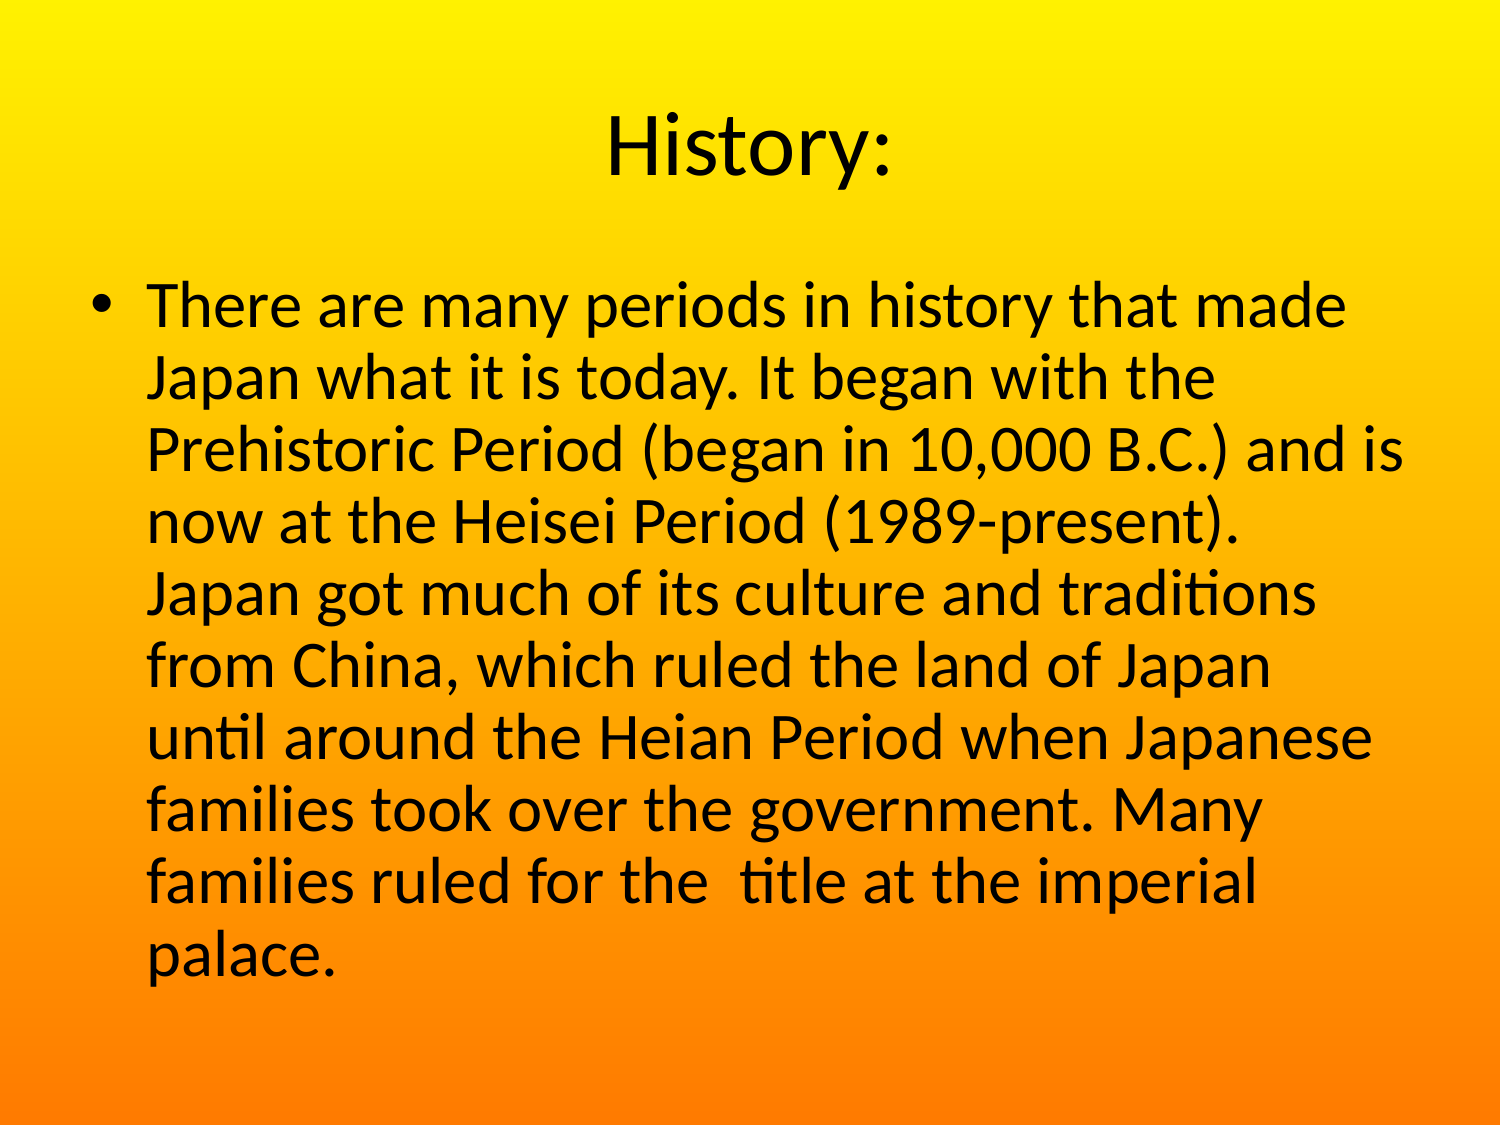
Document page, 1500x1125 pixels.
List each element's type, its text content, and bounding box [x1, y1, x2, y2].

title History: [74, 44, 1426, 233]
list There are many periods in history that made Japan what it is today. It began with the Prehistoric Period (began in 10,000 B.C.) and is now at the Heisei Period (1989-present). Japan got much of its culture and traditions from China, which ruled the land of Japan until around the Heian Period when Japanese families took over the government. Many families ruled for the title at the imperial palace. [74, 262, 1426, 1006]
